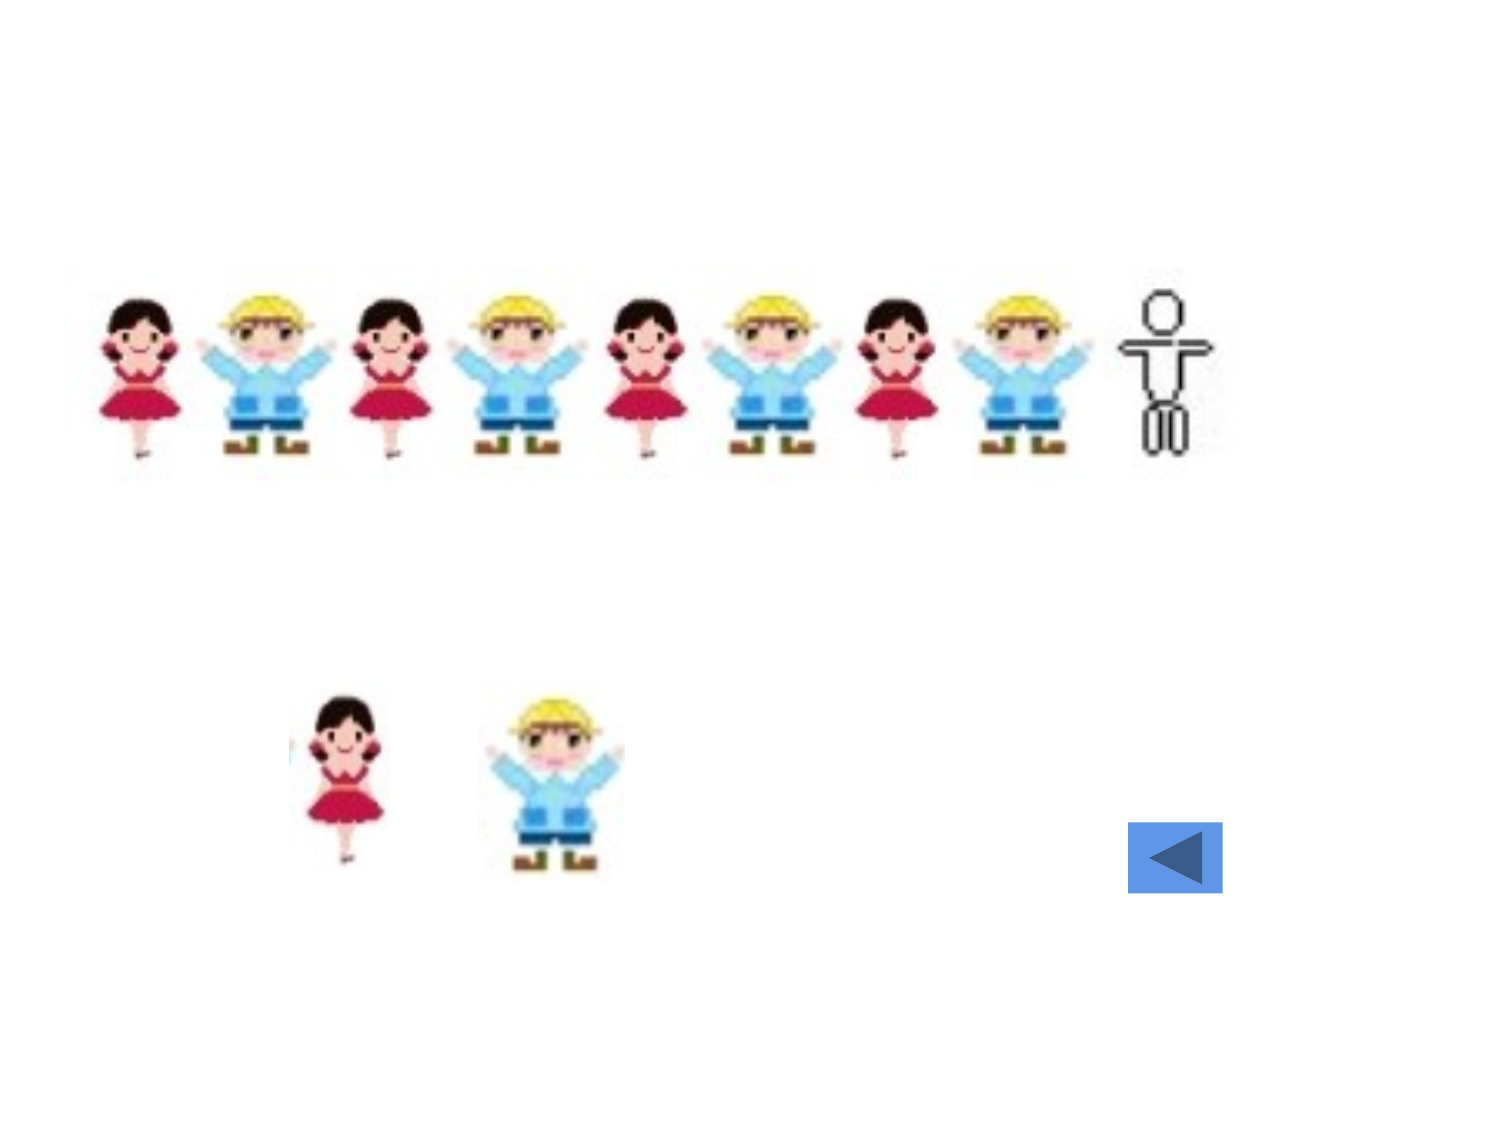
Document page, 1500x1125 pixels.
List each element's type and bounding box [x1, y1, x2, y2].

picture [289, 680, 391, 870]
picture [478, 680, 626, 882]
text_box [1128, 822, 1223, 894]
picture [64, 267, 1317, 495]
